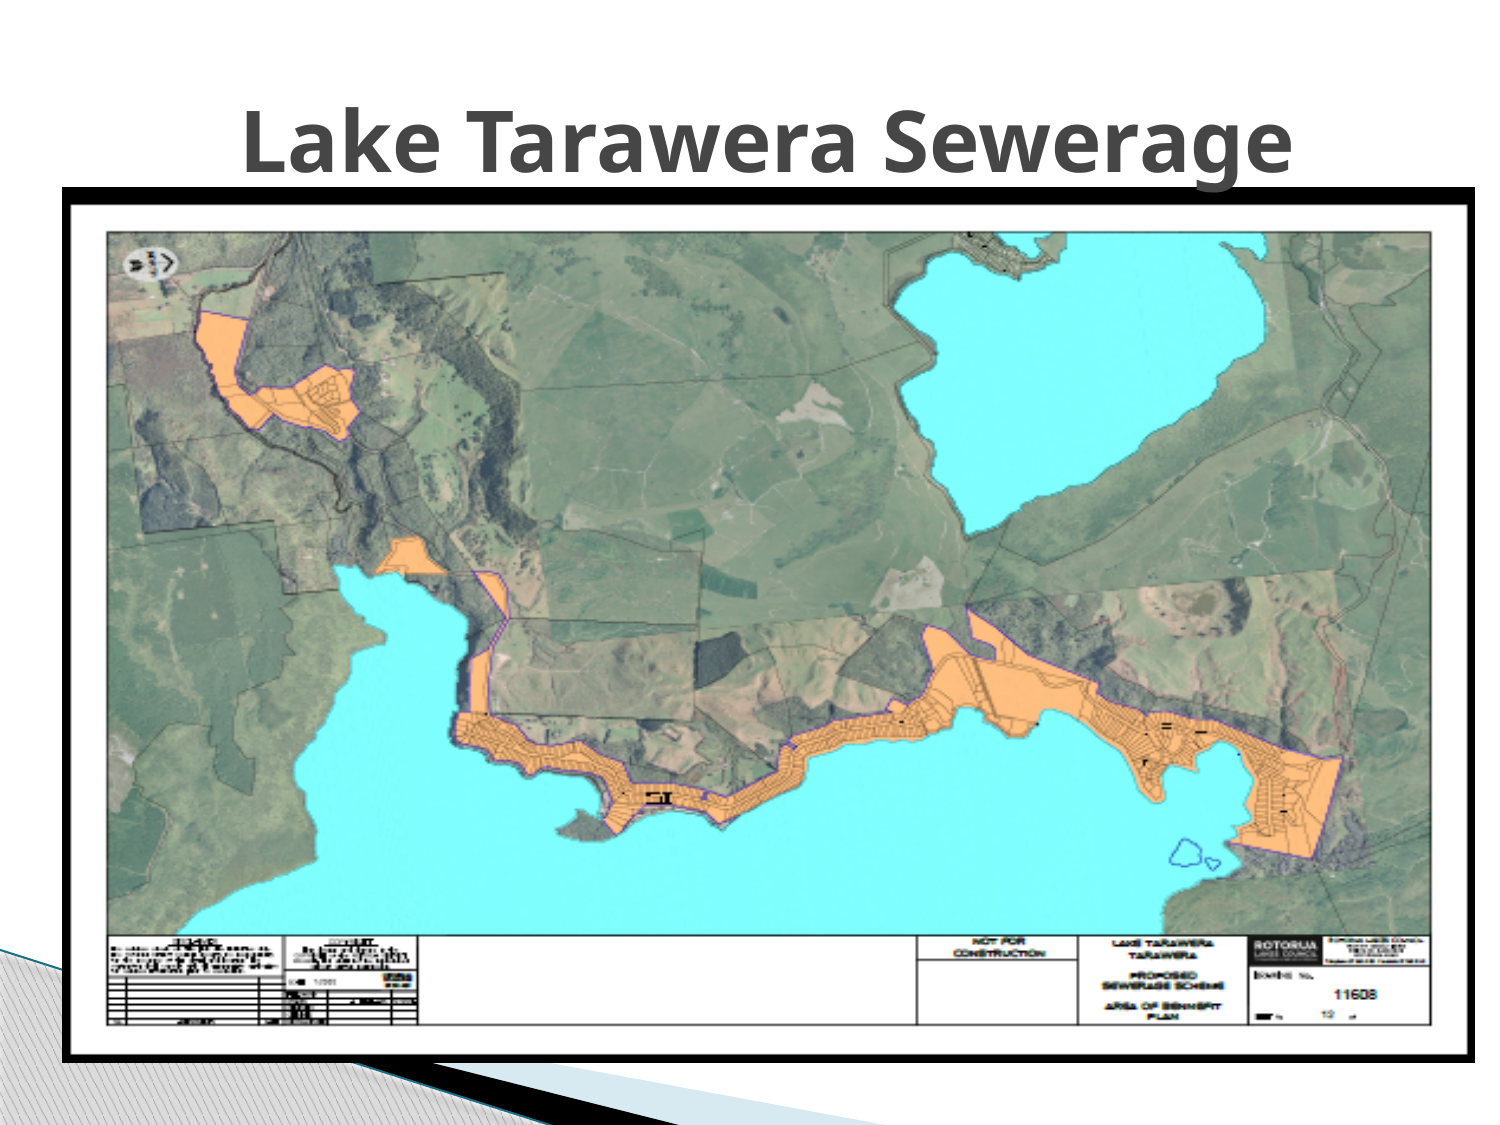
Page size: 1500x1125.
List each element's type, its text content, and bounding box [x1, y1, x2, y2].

title Lake Tarawera Sewerage [75, 45, 1425, 186]
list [62, 187, 1476, 1063]
